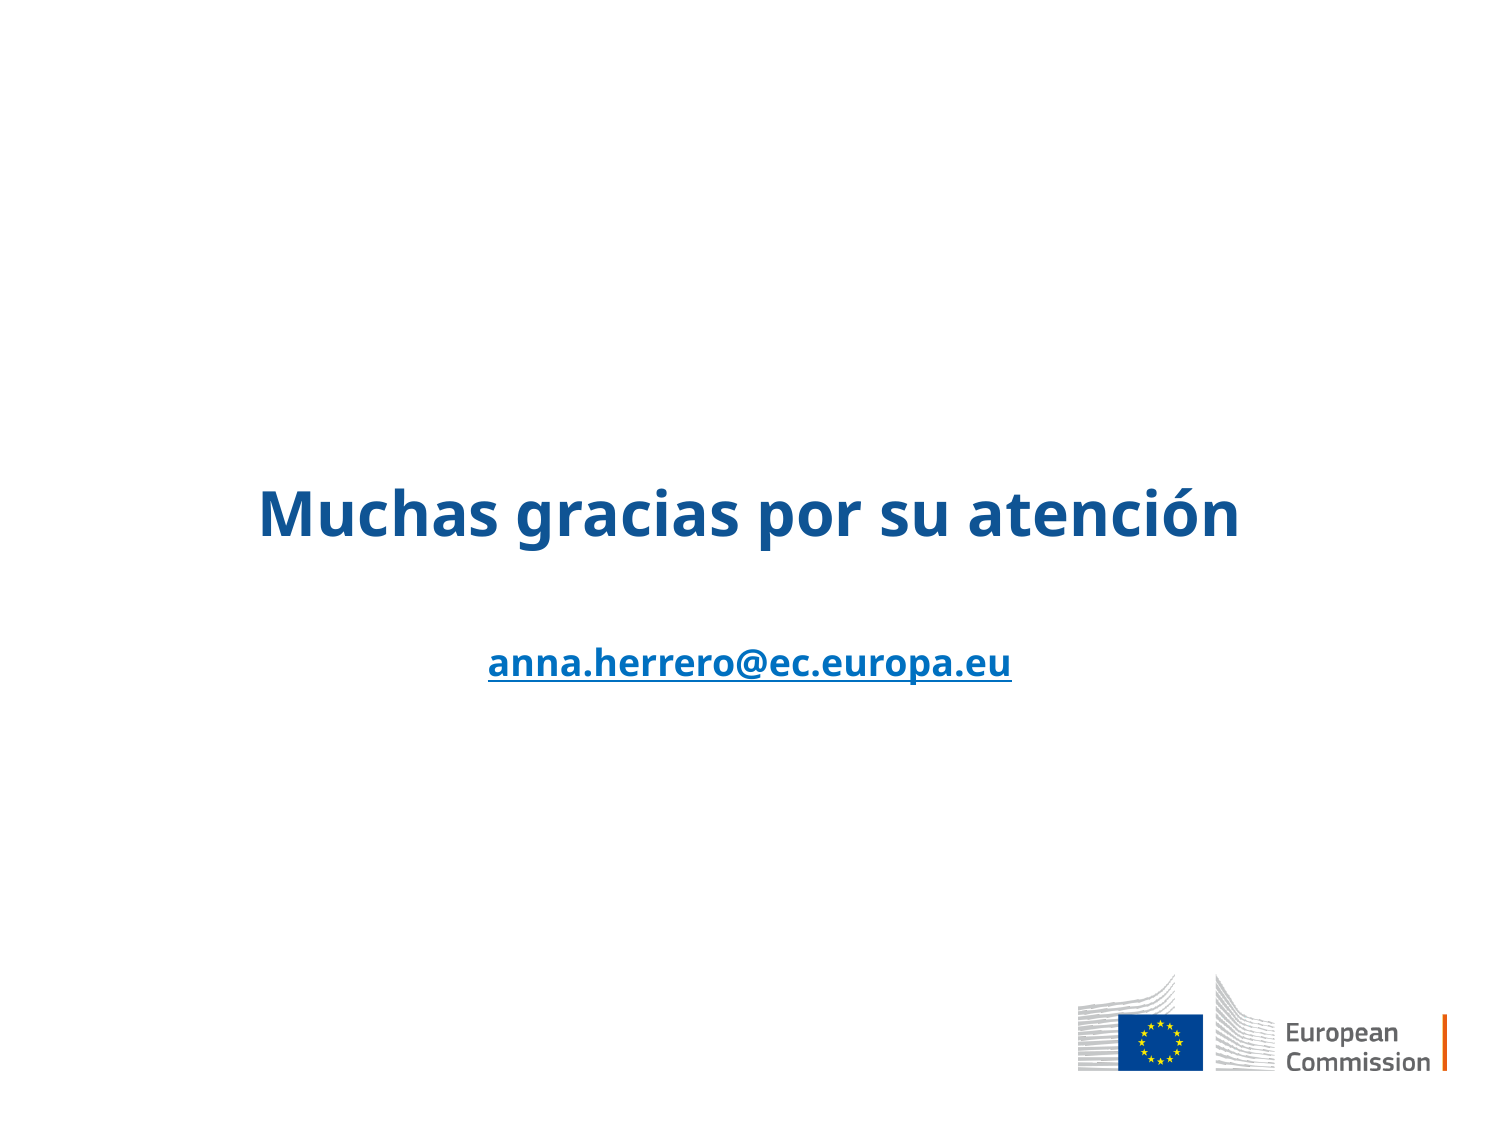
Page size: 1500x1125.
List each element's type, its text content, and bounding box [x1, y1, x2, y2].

list Muchas gracias por su atención anna.herrero@ec.europa.eu [74, 289, 1426, 941]
picture [1078, 974, 1447, 1071]
